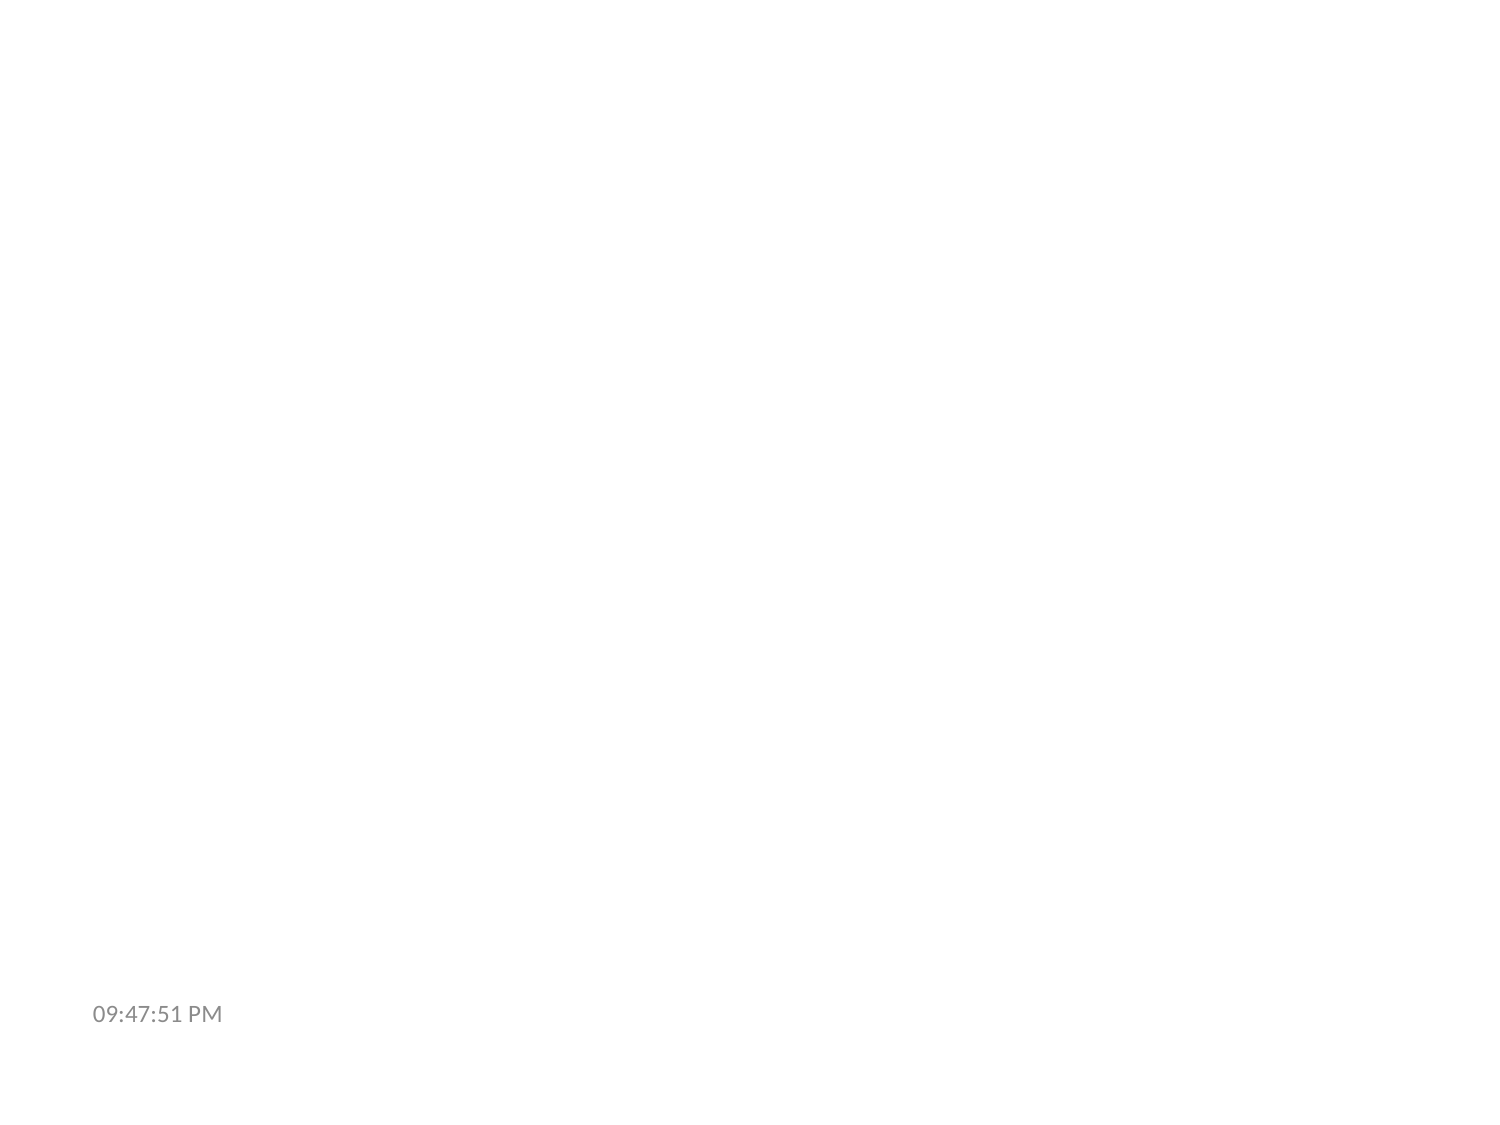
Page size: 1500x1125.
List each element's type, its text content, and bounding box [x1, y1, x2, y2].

text_box 3:35:09 PM [77, 982, 428, 1043]
